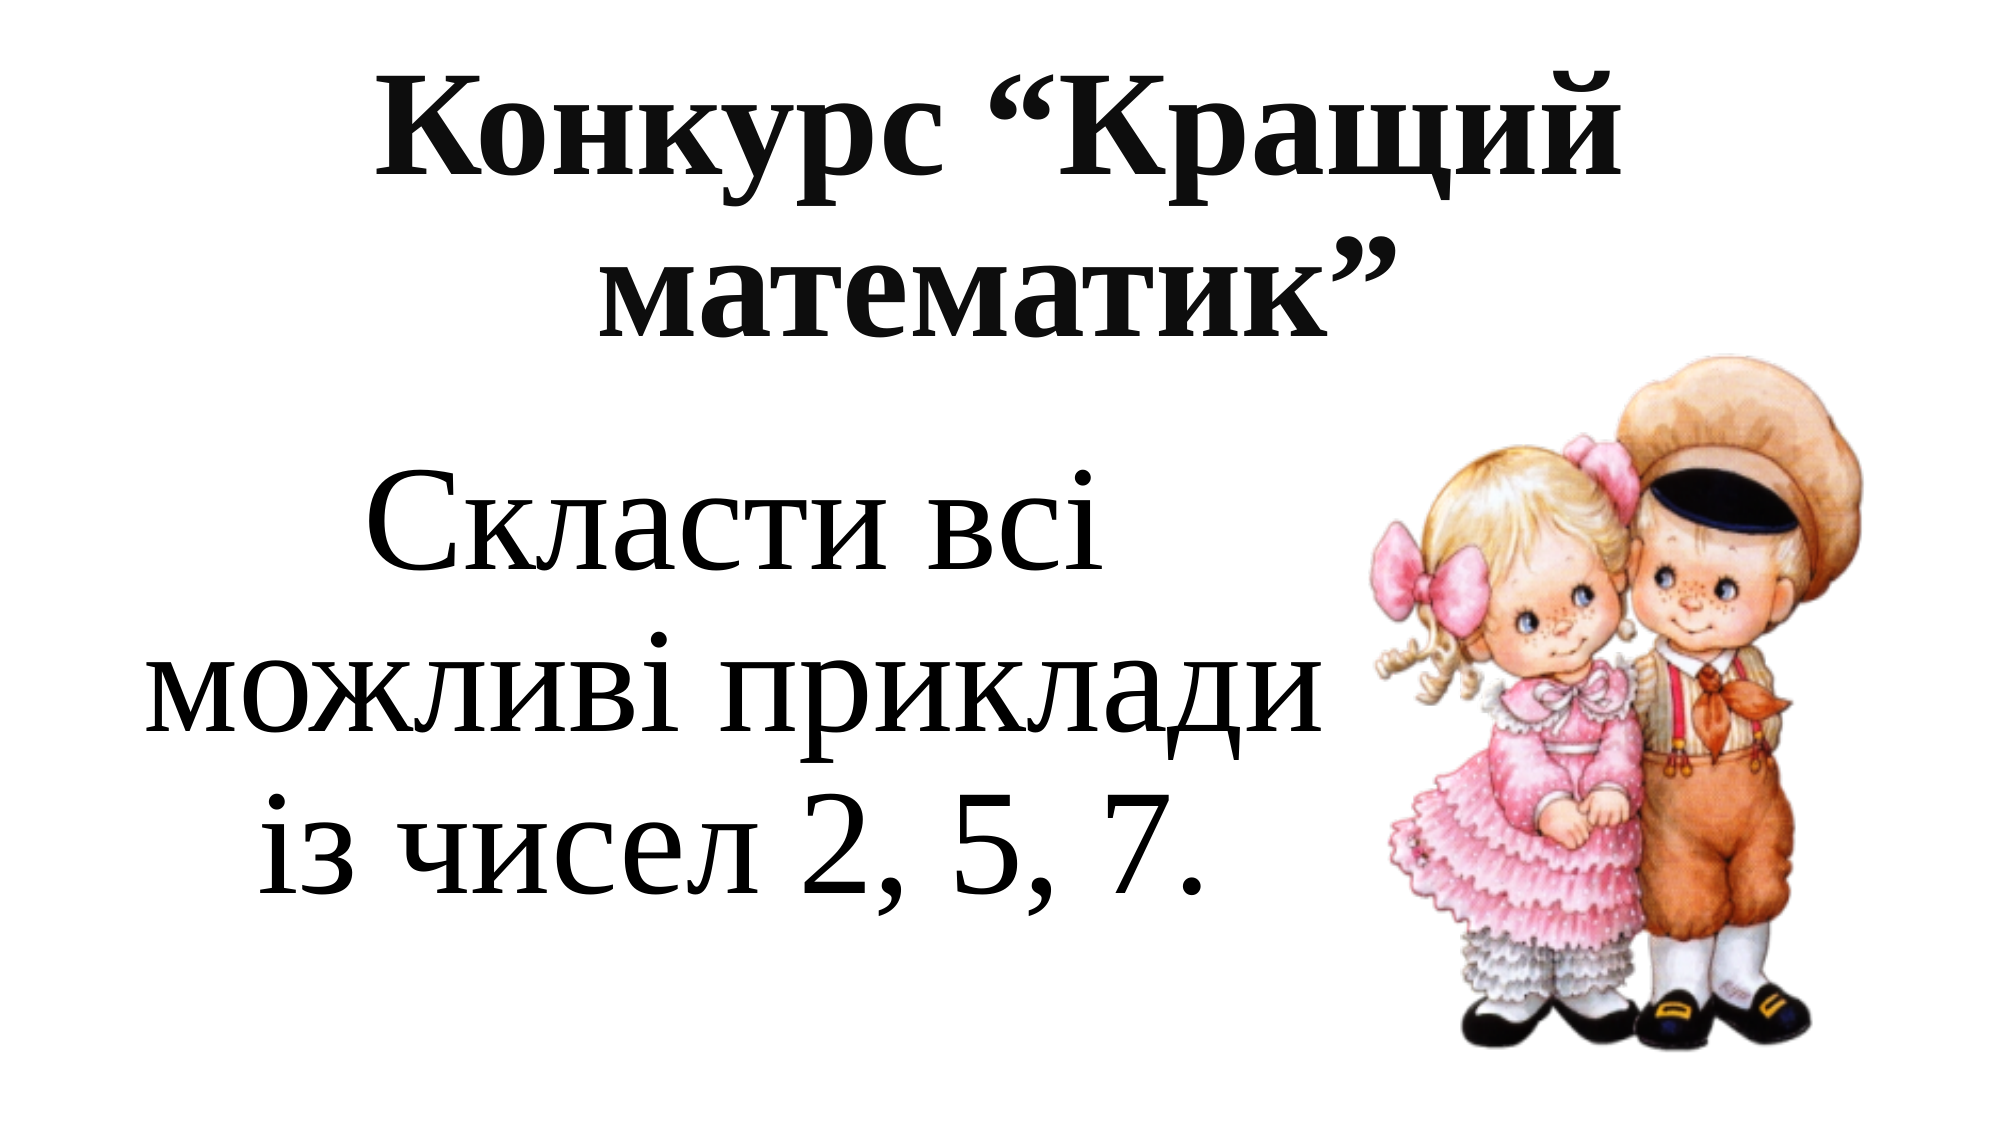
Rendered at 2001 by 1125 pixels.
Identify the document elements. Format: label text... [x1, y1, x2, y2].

subtitle Скласти всі можливі приклади із чисел 2, 5, 7. [108, 432, 1297, 988]
picture [1297, 240, 1930, 1093]
title Конкурс “Кращий математик” [249, 83, 1750, 377]
